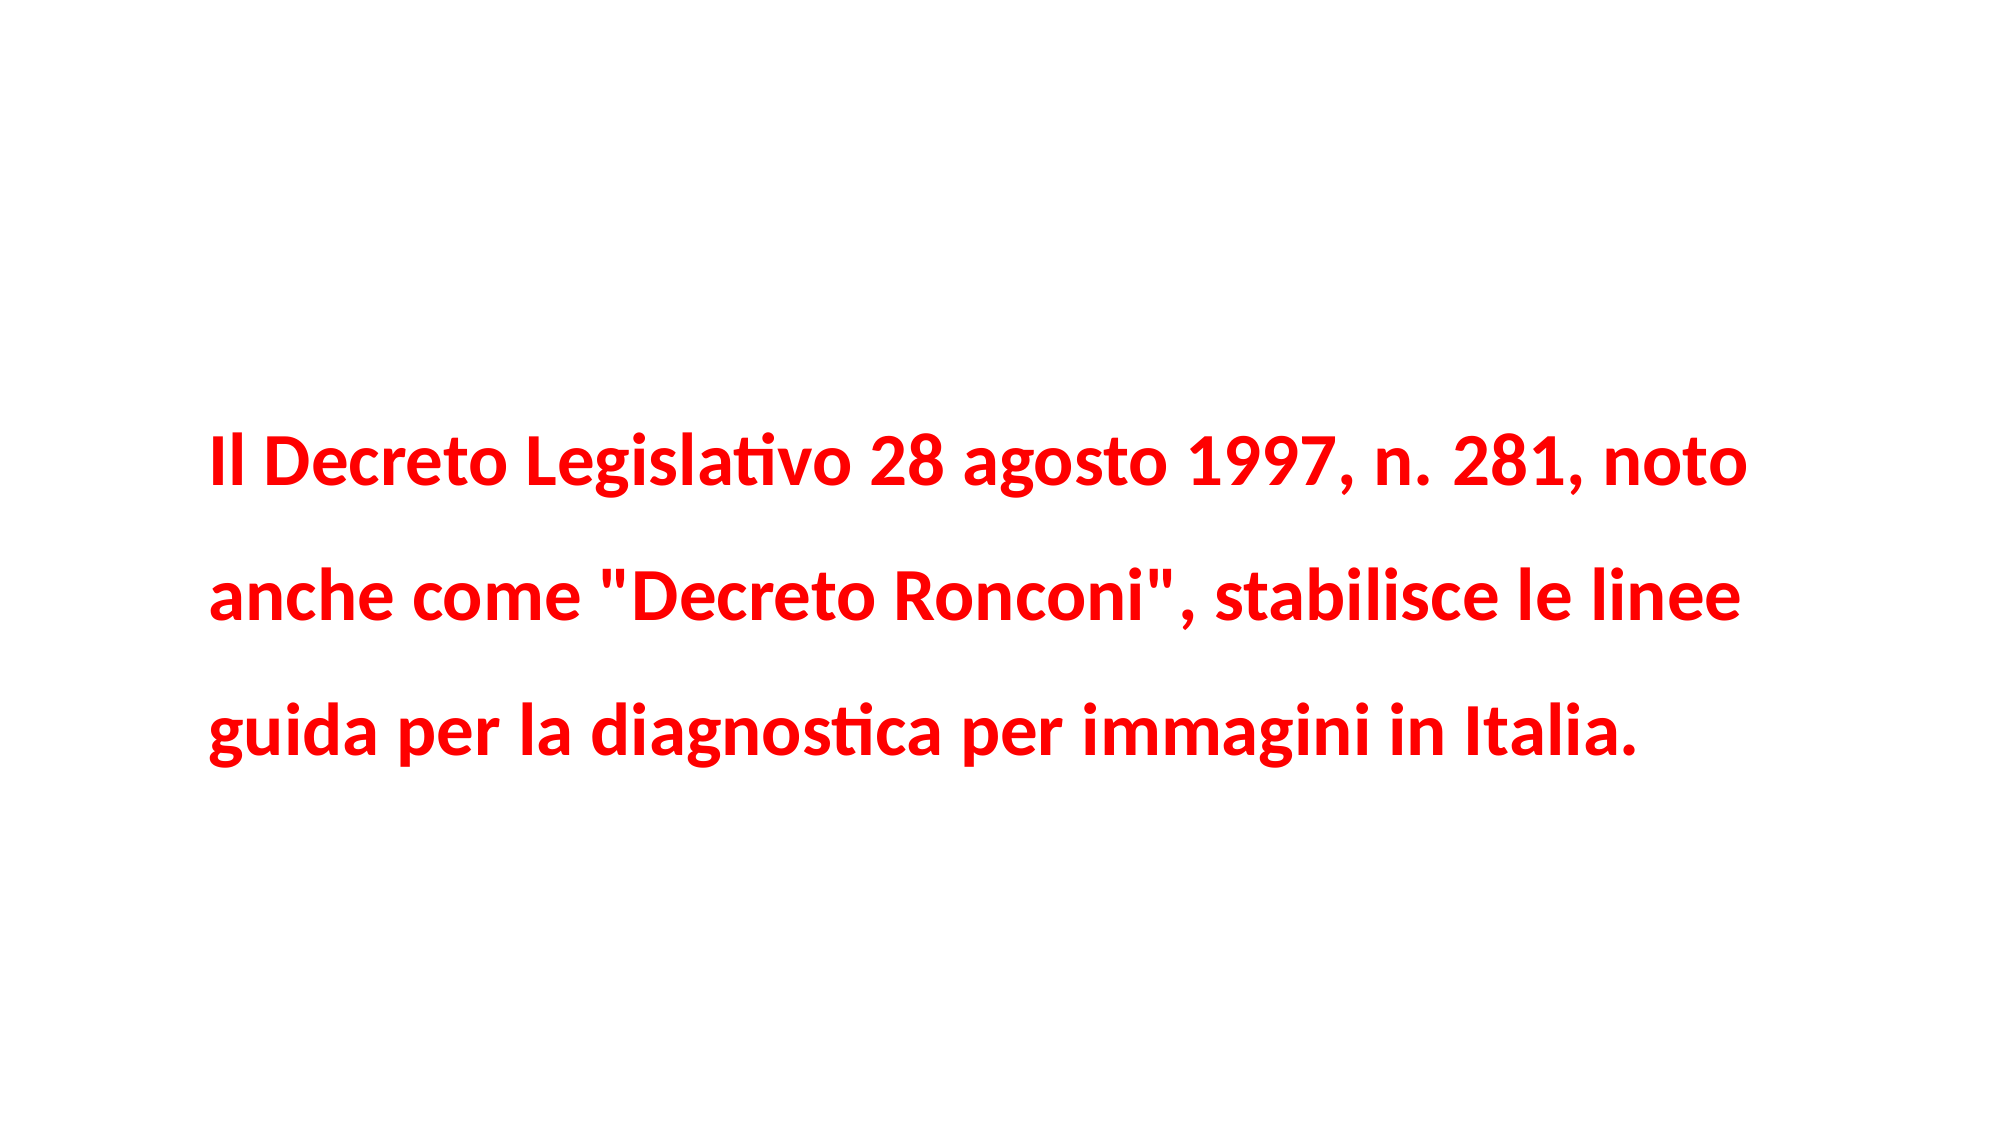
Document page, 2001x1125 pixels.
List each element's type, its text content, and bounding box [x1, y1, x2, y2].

text_box Il Decreto Legislativo 28 agosto 1997, n. 281, noto anche come "Decreto Ronconi", stabilisce le linee guida per la diagnostica per immagini in Italia. [193, 357, 1807, 778]
